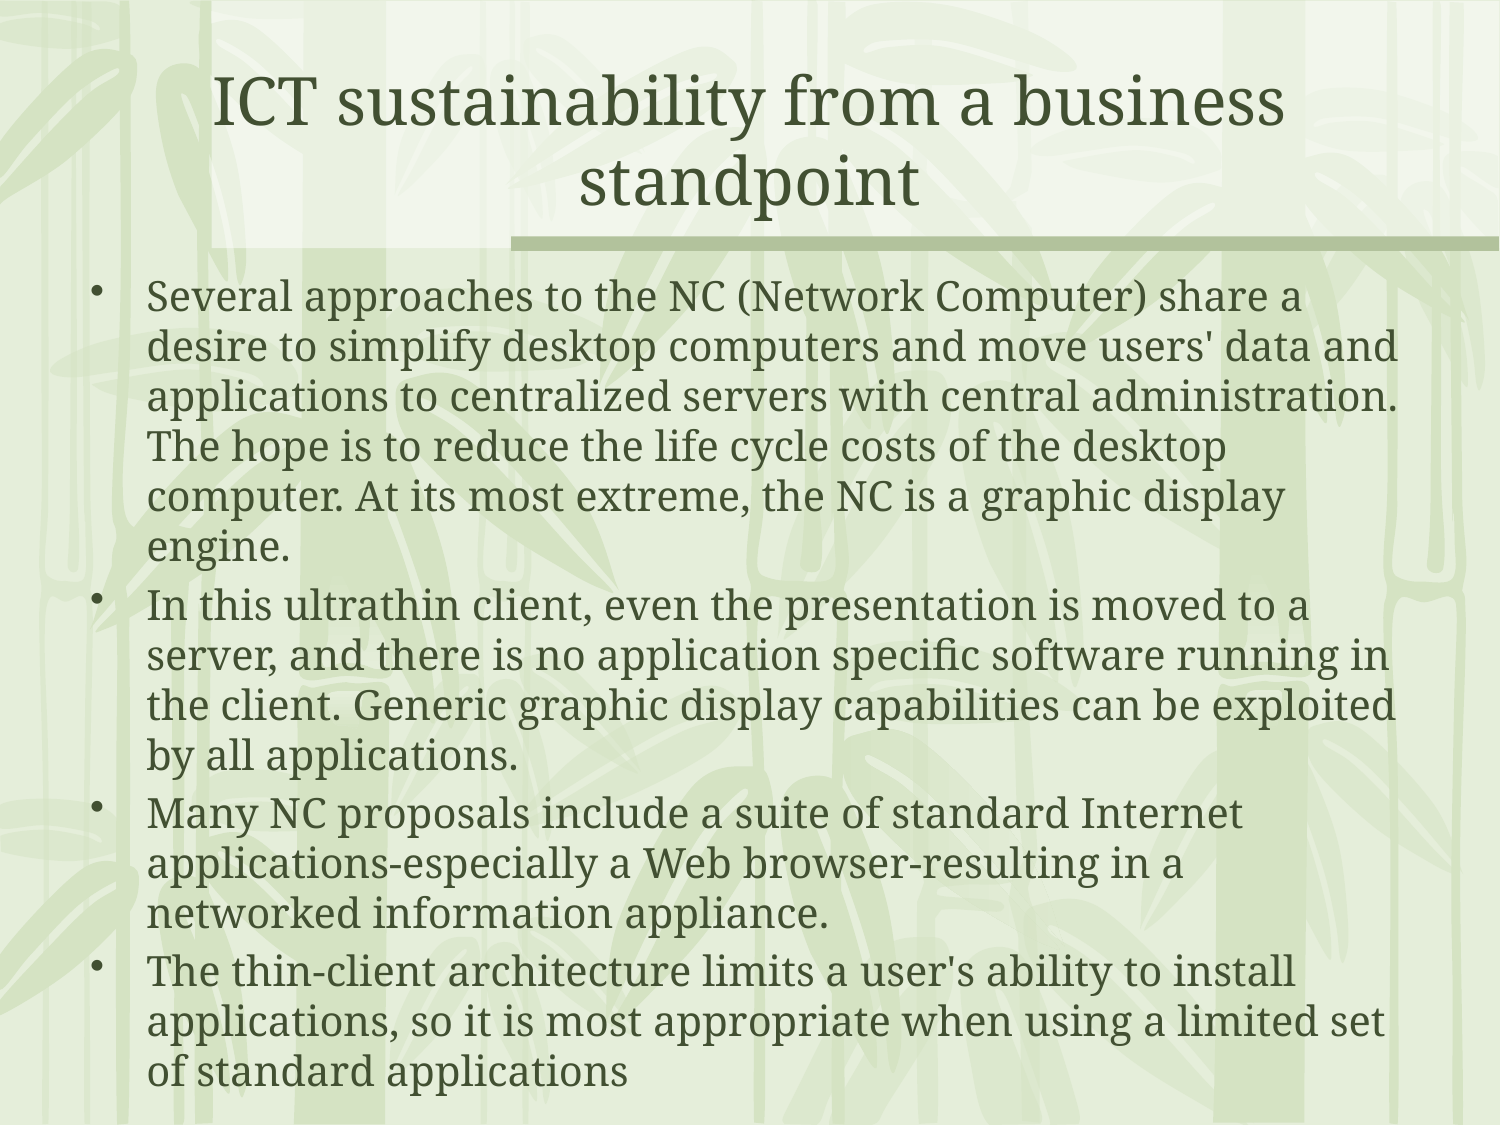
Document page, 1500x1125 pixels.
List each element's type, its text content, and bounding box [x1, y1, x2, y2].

list Several approaches to the NC (Network Computer) share a desire to simplify desktop computers and move users' data and applications to centralized servers with central administration. The hope is to reduce the life cycle costs of the desktop computer. At its most extreme, the NC is a graphic display engine. In this ultrathin client, even the presentation is moved to a server, and there is no application specific software running in the client. Generic graphic display capabilities can be exploited by all applications. Many NC proposals include a suite of standard Internet applications-especially a Web browser-resulting in a networked information appliance. The thin-client architecture limits a user's ability to install applications, so it is most appropriate when using a limited set of standard applications [74, 262, 1426, 1006]
title ICT sustainability from a business standpoint [74, 44, 1426, 233]
